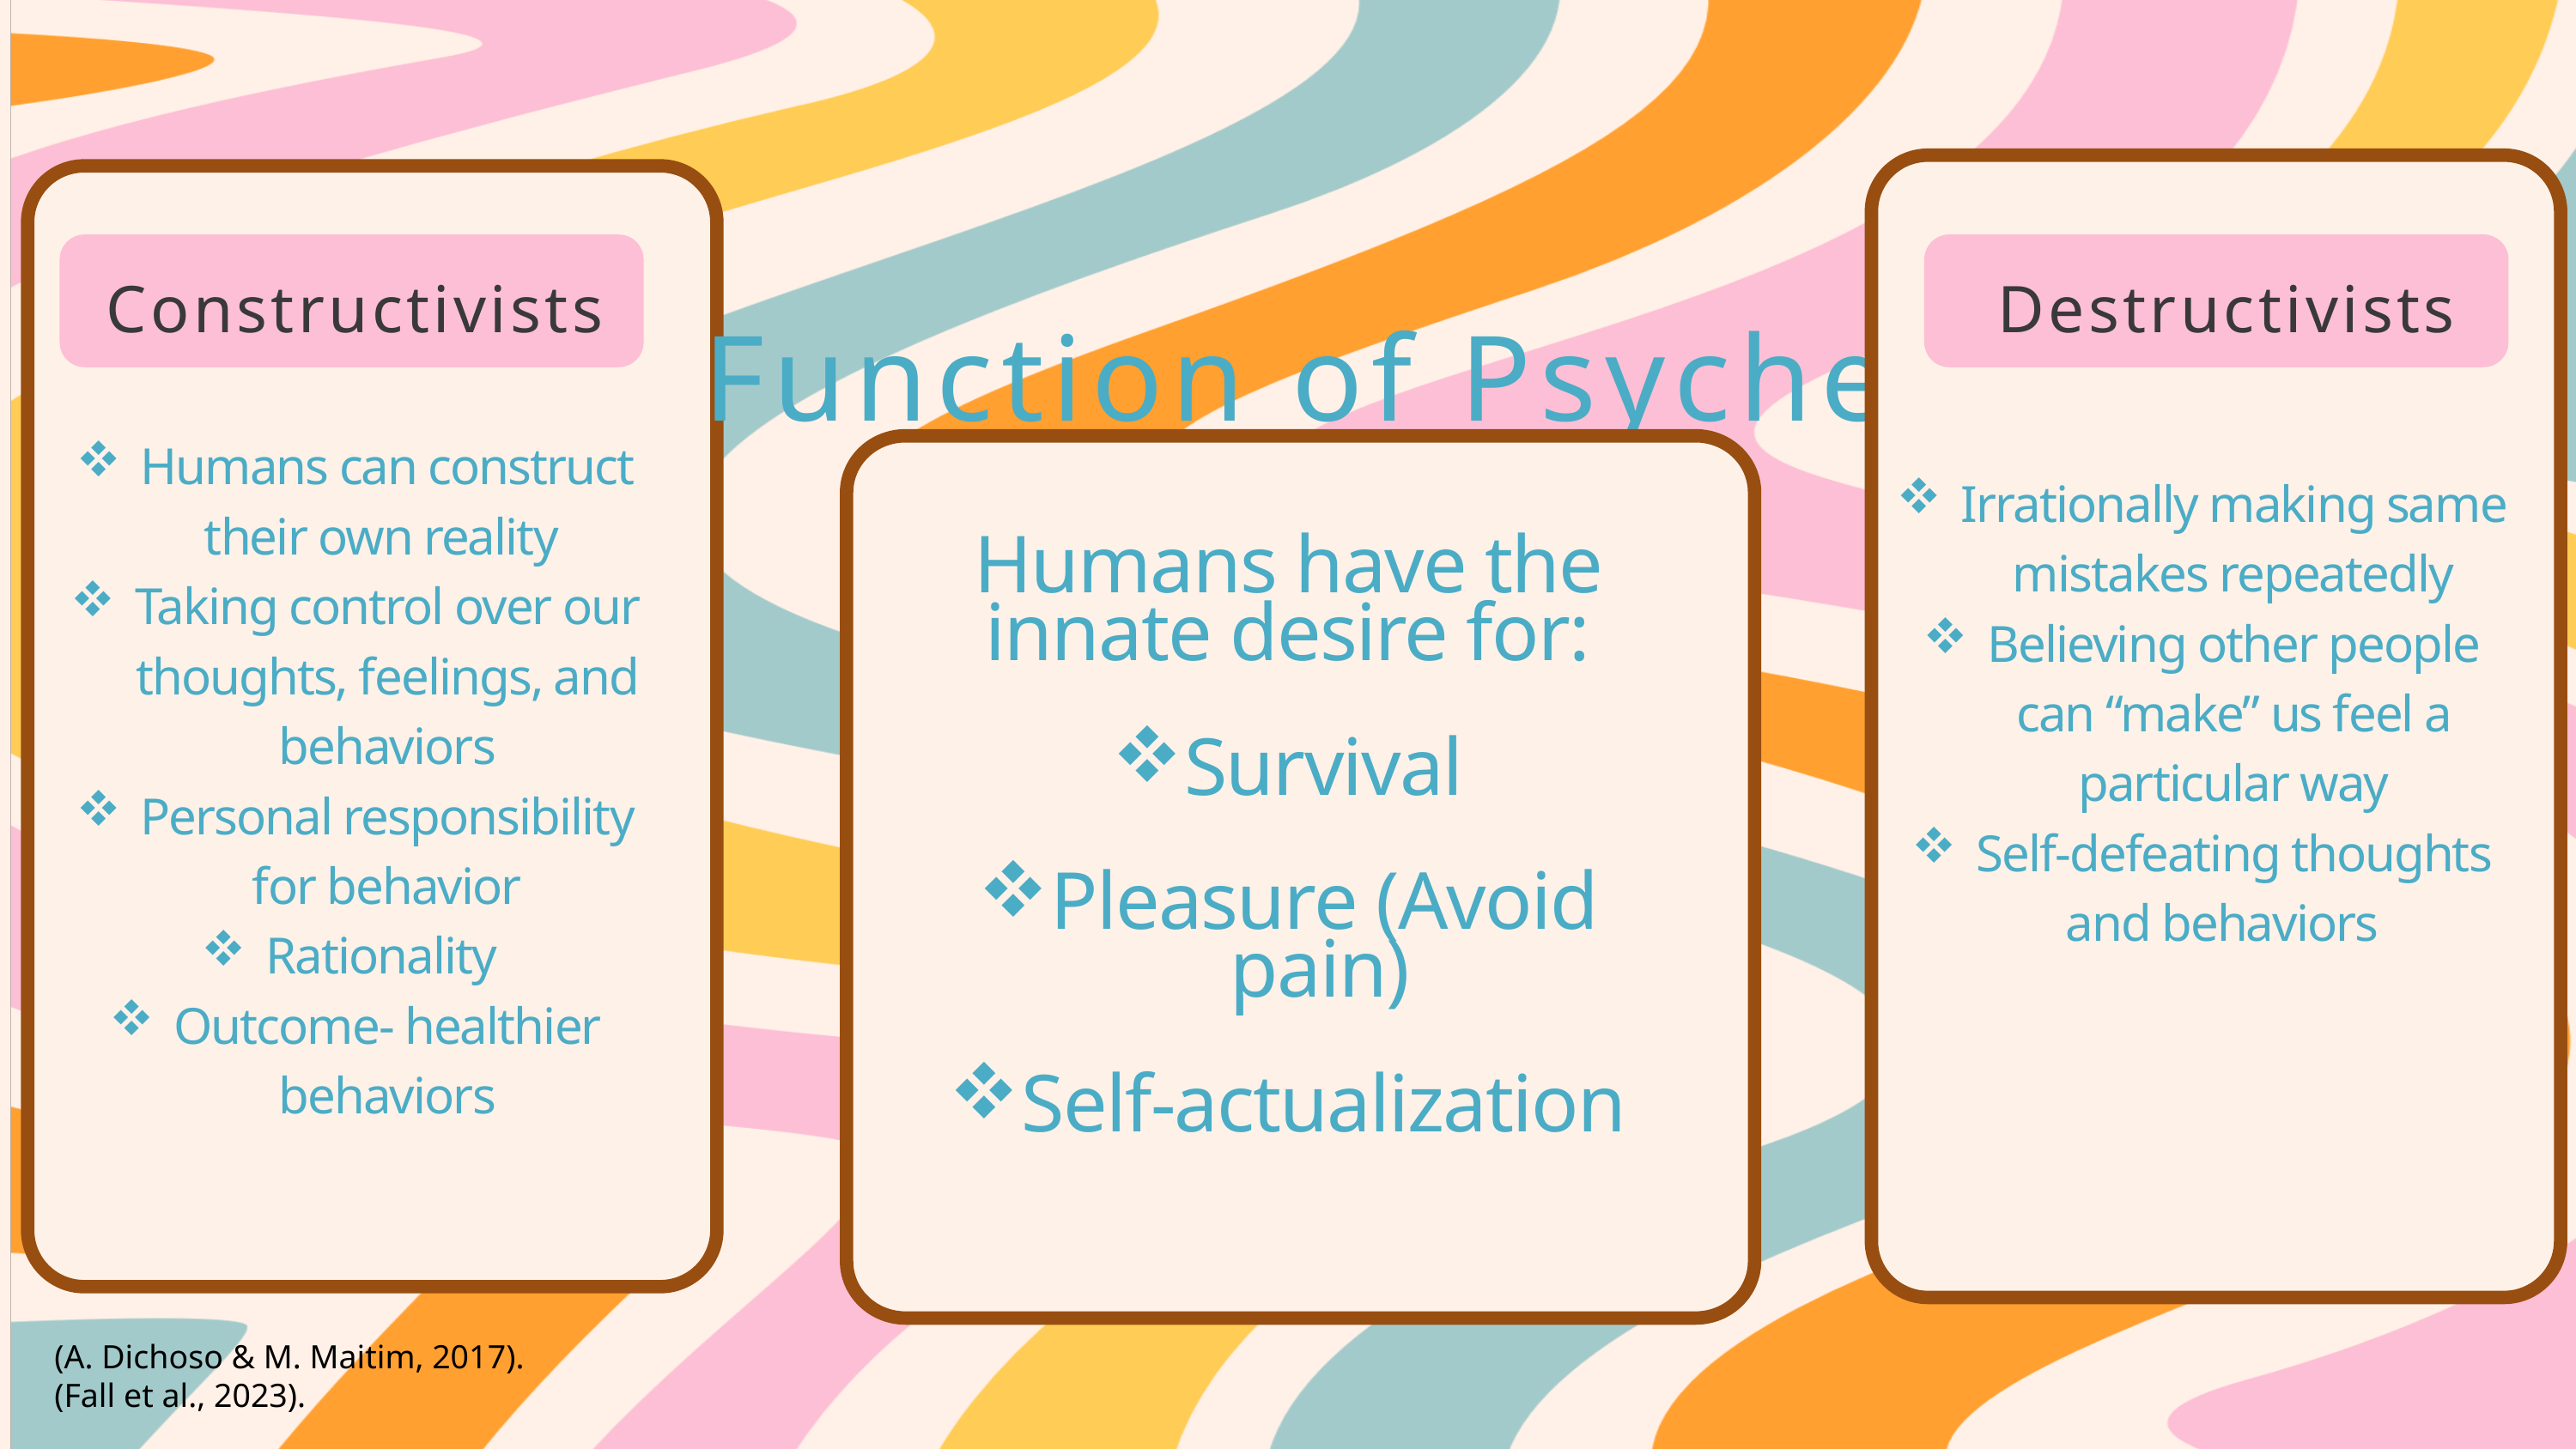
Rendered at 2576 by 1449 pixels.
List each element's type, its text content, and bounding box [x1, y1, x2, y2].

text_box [846, 435, 1755, 1319]
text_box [59, 216, 647, 385]
text_box [0, 0, 2576, 1449]
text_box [27, 165, 718, 1288]
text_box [1923, 216, 2519, 385]
text_box (A. Dichoso & M. Maitim, 2017). (Fall et al., 2023). [41, 1330, 1796, 1421]
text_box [1871, 155, 2561, 1298]
text_box Function of Psyche [696, 144, 1897, 446]
